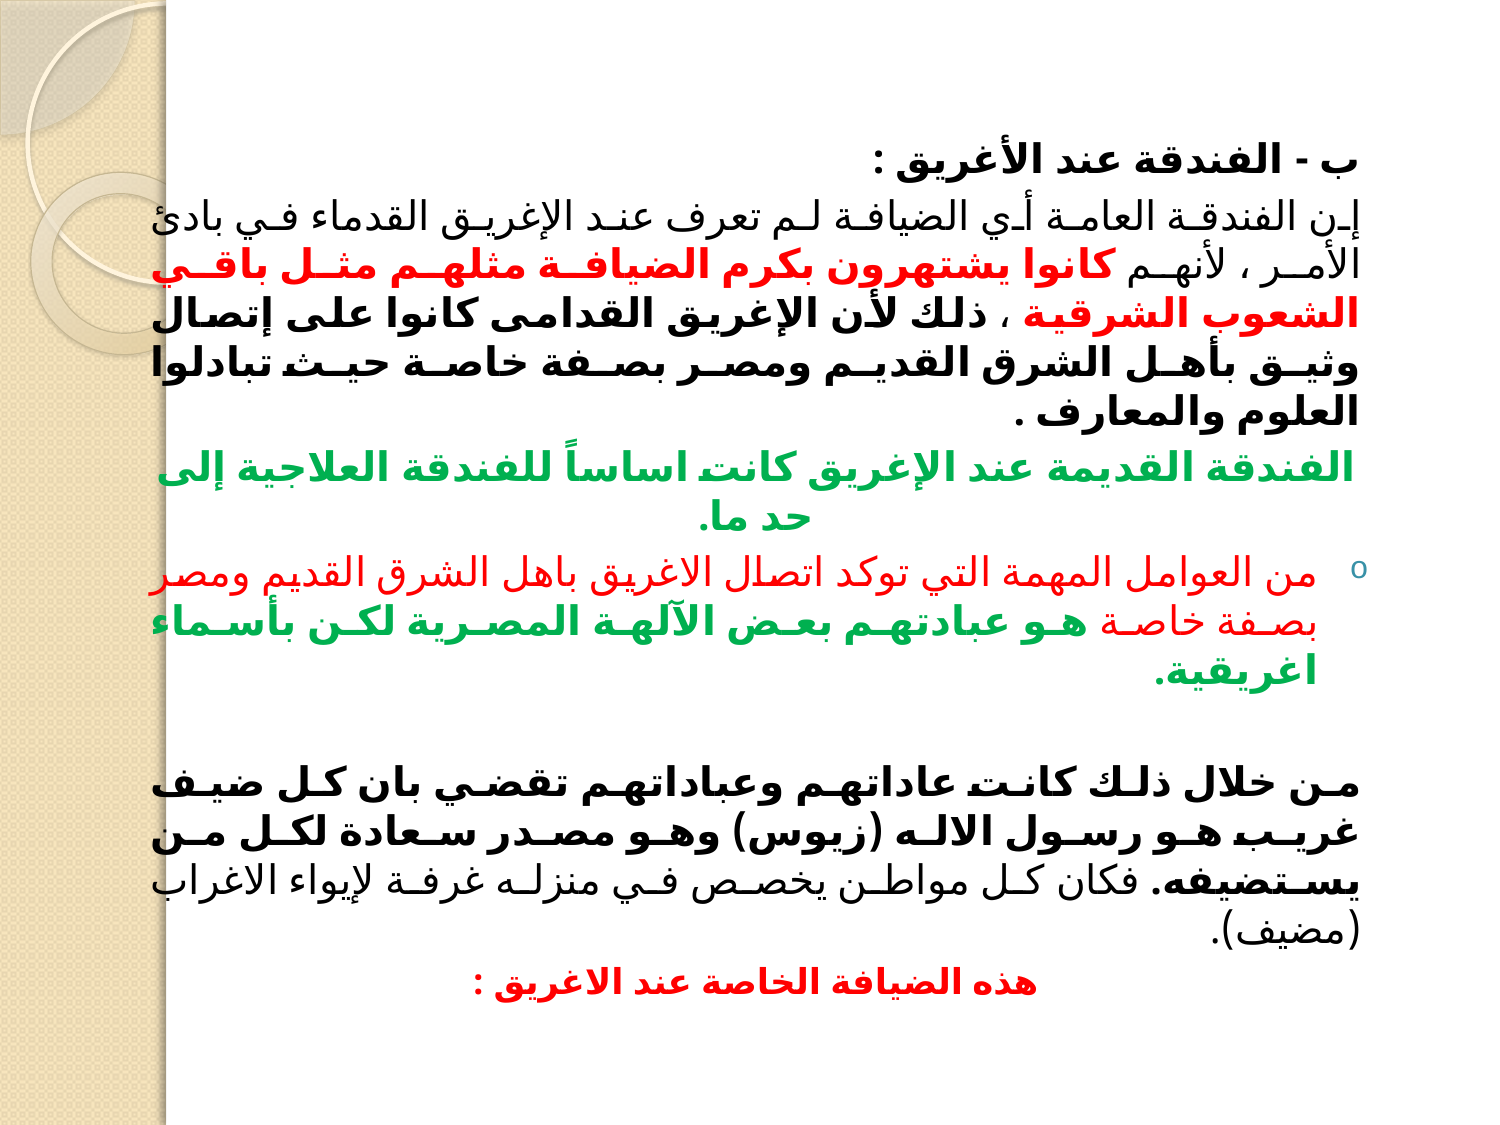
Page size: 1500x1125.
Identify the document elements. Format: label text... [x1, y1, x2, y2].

list ب - الفندقة عند الأغريق : إن الفندقة العامة أي الضيافة لم تعرف عند الإغريق القدماء في بادئ الأمر ، لأنهم كانوا يشتهرون بكرم الضيافة مثلهم مثل باقي الشعوب الشرقية ، ذلك لأن الإغريق القدامى كانوا على إتصال وثيق بأهل الشرق القديم ومصر بصفة خاصة حيث تبادلوا العلوم والمعارف . الفندقة القديمة عند الإغريق كانت اساساً للفندقة العلاجية إلى حد ما. من العوامل المهمة التي توكد اتصال الاغريق باهل الشرق القديم ومصر بصفة خاصة هو عبادتهم بعض الآلهة المصرية لكن بأسماء اغريقية. من خلال ذلك كانت عاداتهم وعباداتهم تقضي بان كل ضيف غريب هو رسول الاله (زيوس) وهو مصدر سعادة لكل من يستضيفه. فكان كل مواطن يخصص في منزله غرفة لإيواء الاغراب (مضيف). هذه الضيافة الخاصة عند الاغريق : [135, 125, 1376, 1012]
